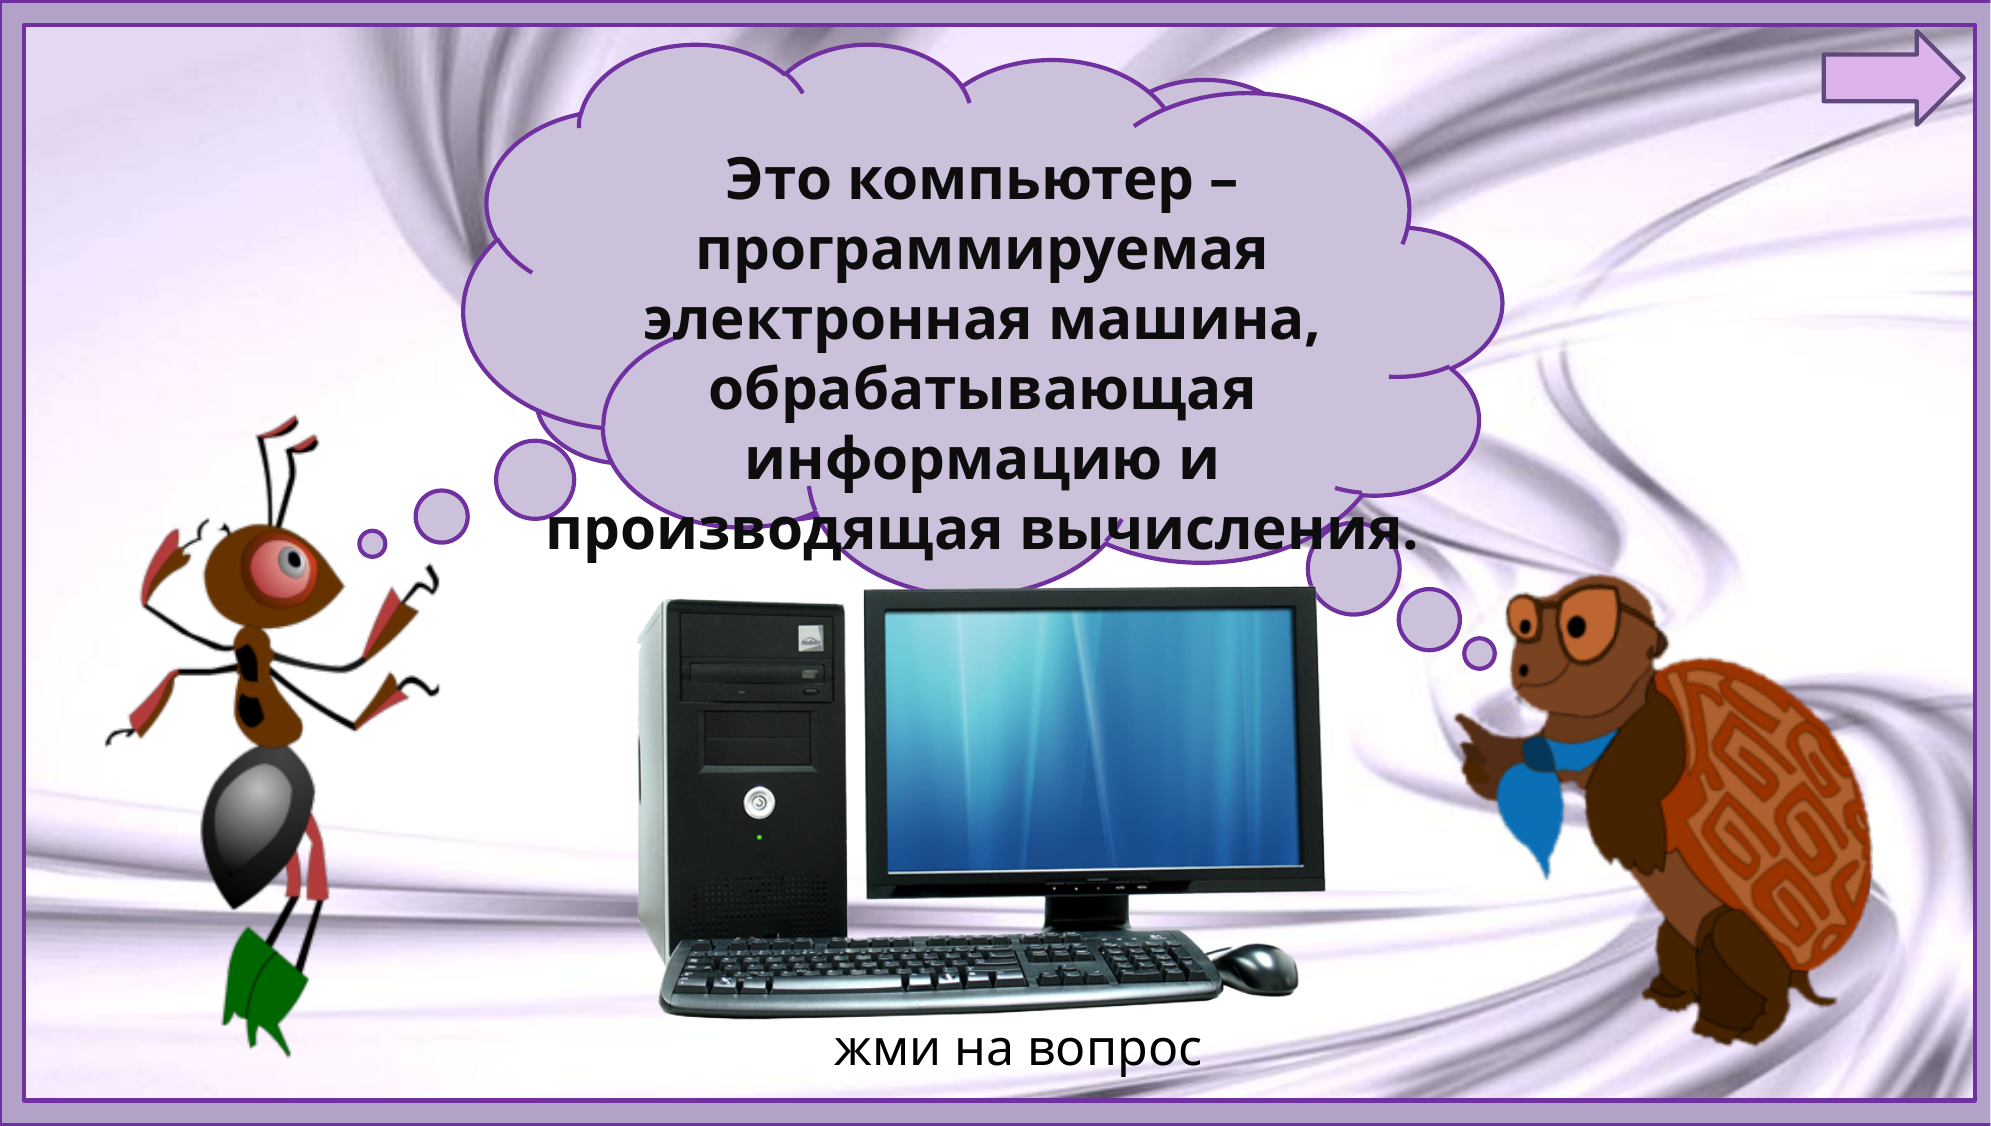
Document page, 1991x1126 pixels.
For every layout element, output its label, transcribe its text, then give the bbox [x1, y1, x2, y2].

text_box жми на вопрос [703, 1040, 1334, 1083]
text_box [1821, 29, 1966, 127]
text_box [463, 42, 1502, 595]
picture [0, 27, 1973, 1124]
